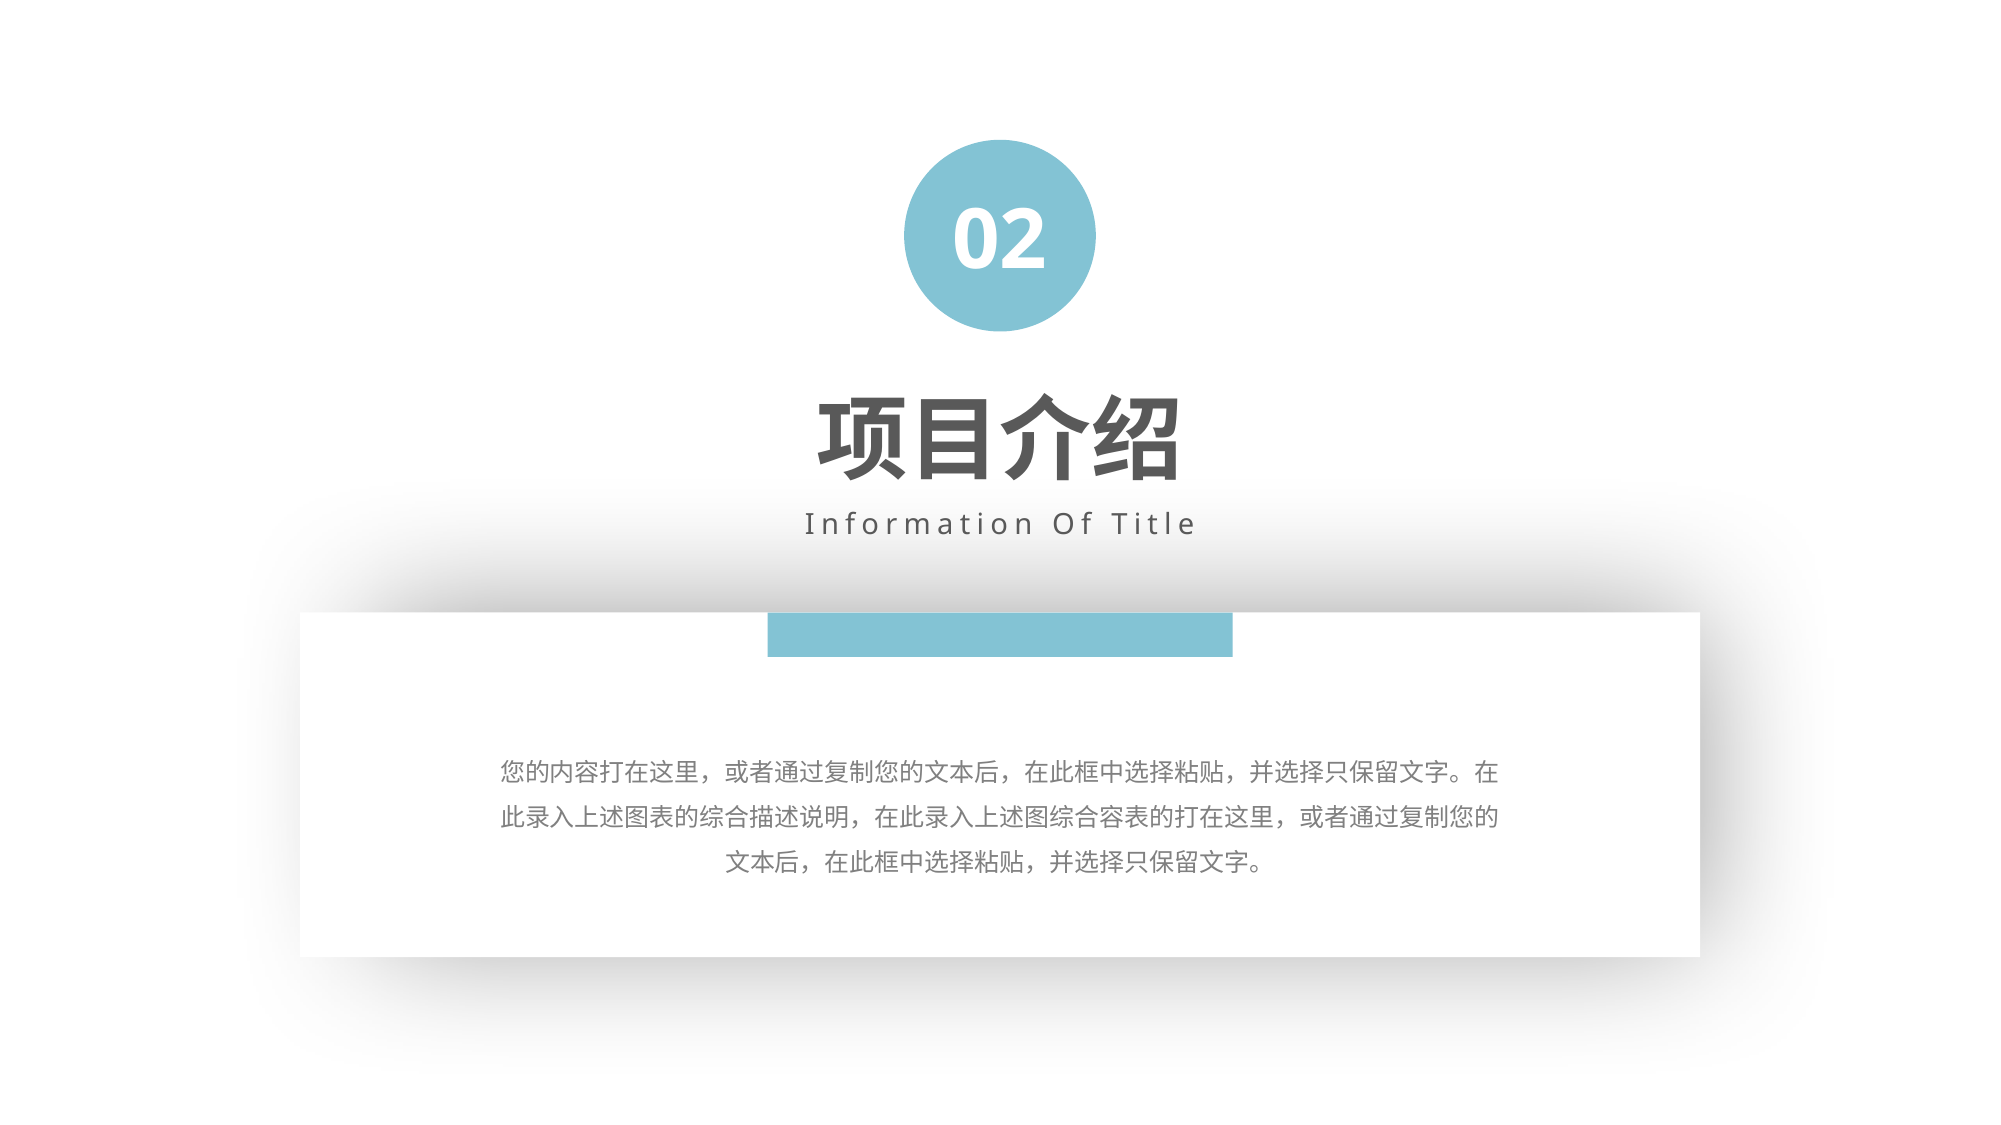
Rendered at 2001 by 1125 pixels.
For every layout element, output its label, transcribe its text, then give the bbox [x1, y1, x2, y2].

text_box [767, 611, 1234, 658]
text_box Information Of Title [789, 498, 1210, 549]
text_box 项目介绍 [801, 373, 1199, 498]
text_box 02 [903, 138, 1097, 333]
text_box 您的内容打在这里，或者通过复制您的文本后，在此框中选择粘贴，并选择只保留文字。在此录入上述图表的综合描述说明，在此录入上述图综合容表的打在这里，或者通过复制您的文本后，在此框中选择粘贴，并选择只保留文字。 [477, 733, 1523, 884]
text_box [299, 611, 1701, 958]
